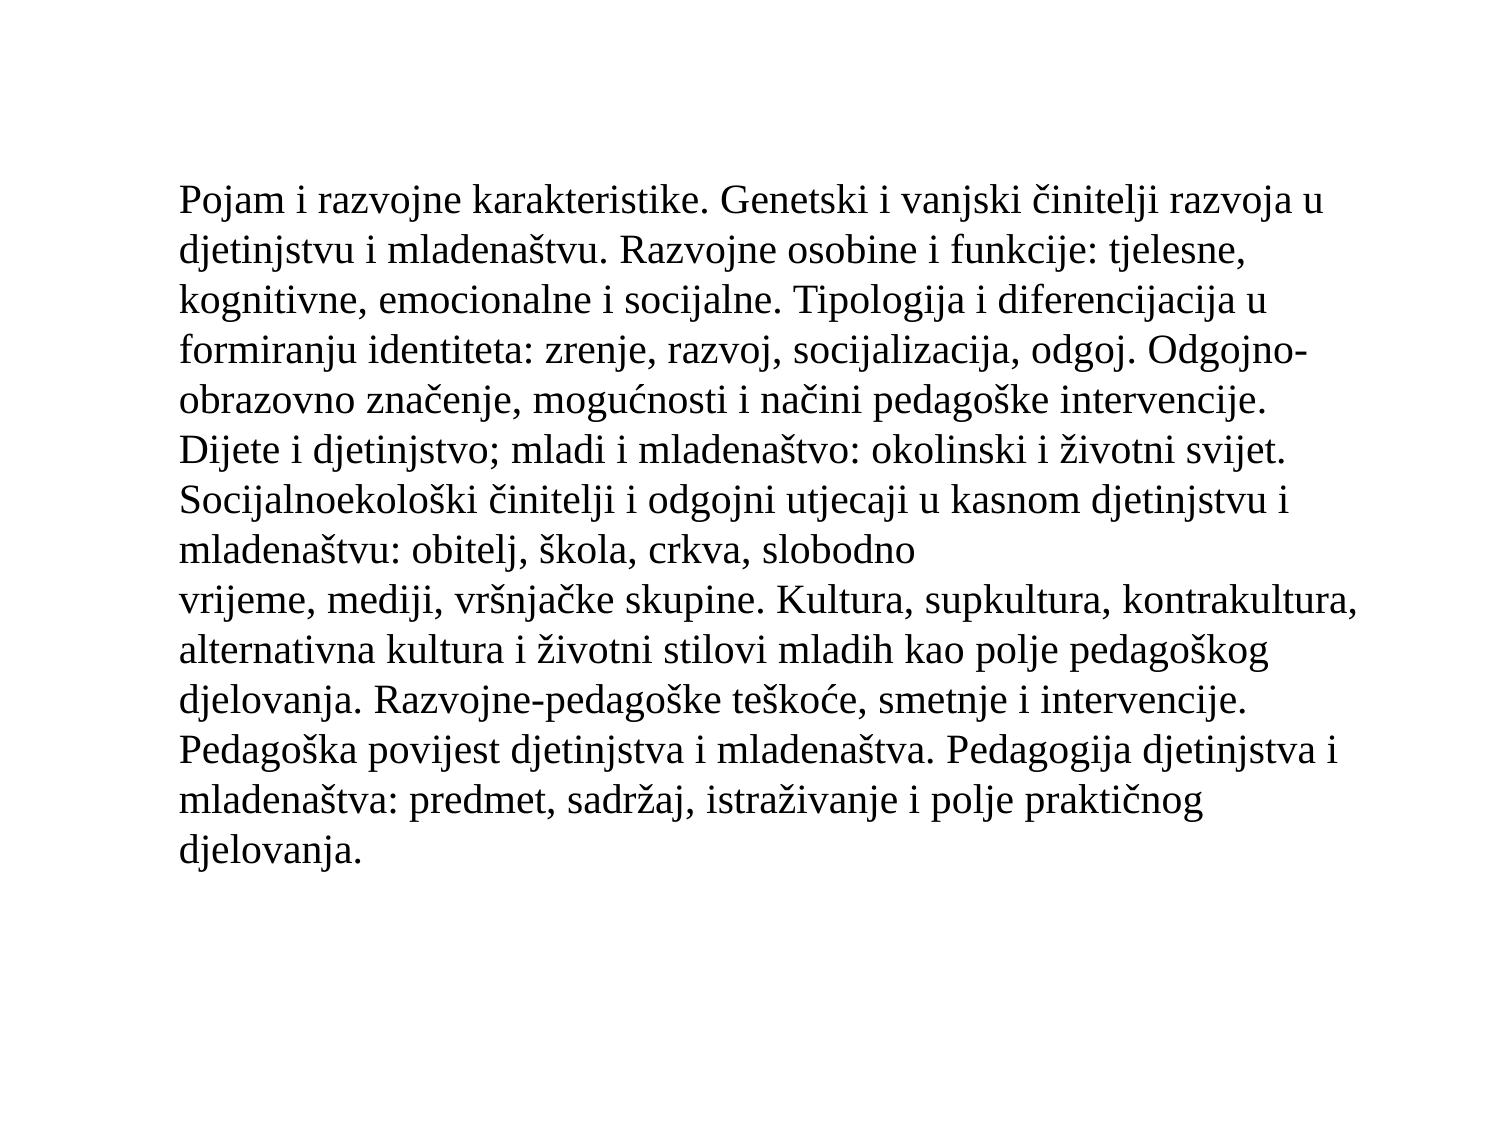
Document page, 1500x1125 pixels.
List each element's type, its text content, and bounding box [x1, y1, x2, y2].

text_box Pojam i razvojne karakteristike. Genetski i vanjski činitelji razvoja u djetinjstvu i mladenaštvu. Razvojne osobine i funkcije: tjelesne, kognitivne, emocionalne i socijalne. Tipologija i diferencijacija u formiranju identiteta: zrenje, razvoj, socijalizacija, odgoj. Odgojno-obrazovno značenje, mogućnosti i načini pedagoške intervencije. Dijete i djetinjstvo; mladi i mladenaštvo: okolinski i životni svijet. Socijalnoekološki činitelji i odgojni utjecaji u kasnom djetinjstvu i mladenaštvu: obitelj, škola, crkva, slobodno vrijeme, mediji, vršnjačke skupine. Kultura, supkultura, kontrakultura, alternativna kultura i životni stilovi mladih kao polje pedagoškog djelovanja. Razvojne-pedagoške teškoće, smetnje i intervencije. Pedagoška povijest djetinjstva i mladenaštva. Pedagogija djetinjstva i mladenaštva: predmet, sadržaj, istraživanje i polje praktičnog djelovanja. [163, 163, 1383, 879]
